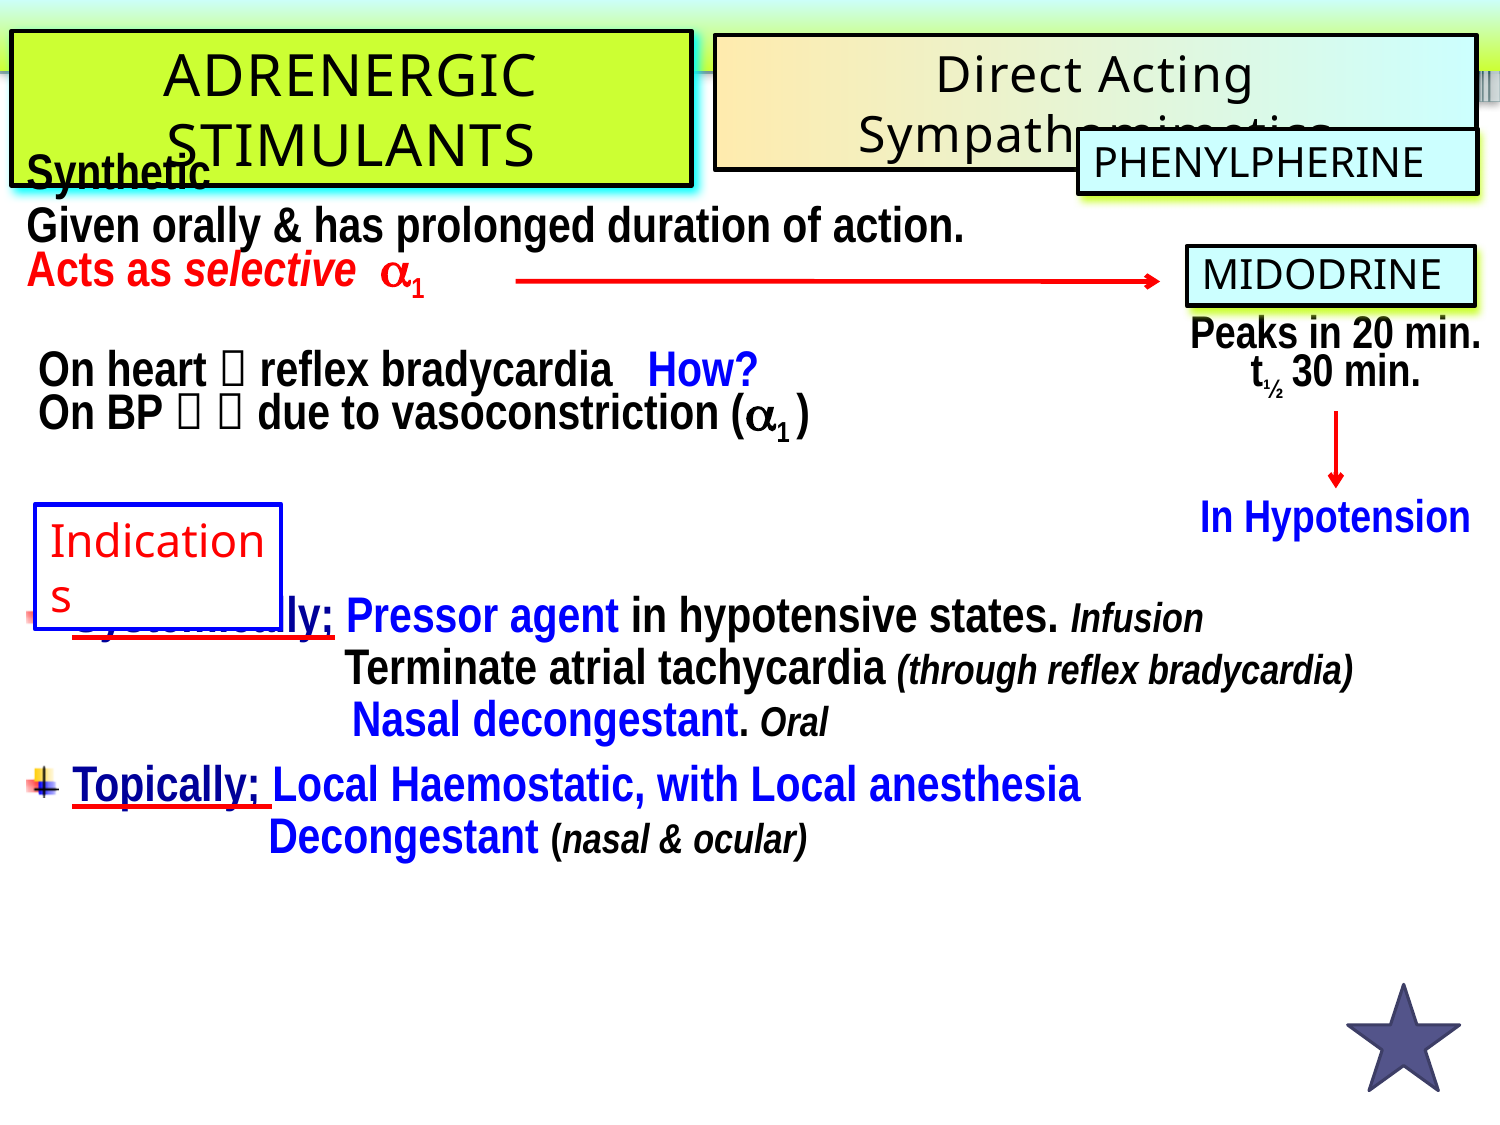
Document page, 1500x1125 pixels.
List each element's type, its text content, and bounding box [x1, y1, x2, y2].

picture [26, 764, 59, 798]
text_box Direct Acting Sympathomimetics [714, 35, 1477, 140]
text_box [1171, 409, 1500, 528]
text_box Peaks in 20 min. t½ 30 min. [1171, 304, 1500, 409]
text_box On heart  reflex bradycardia How? On BP   due to vasoconstriction (a1 ) [23, 336, 879, 456]
text_box [692, 32, 702, 72]
text_box PHENYLPHERINE [1078, 128, 1478, 194]
text_box [1346, 982, 1462, 1092]
text_box ADRENERGIC STIMULANTS [11, 30, 692, 140]
text_box Indications [35, 504, 282, 629]
picture [26, 596, 35, 629]
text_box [515, 245, 1476, 307]
text_box Synthetic Given orally & has prolonged duration of action. Acts as selective a1 [11, 140, 1465, 312]
text_box Systemically; Pressor agent in hypotensive states. Infusion Terminate atrial tachycardia (through reflex bradycardia) Nasal decongestant. Oral Topically; Local Haemostatic, with Local anesthesia Decongestant (nasal & ocular) [11, 582, 1465, 871]
text_box [0, 0, 1500, 72]
